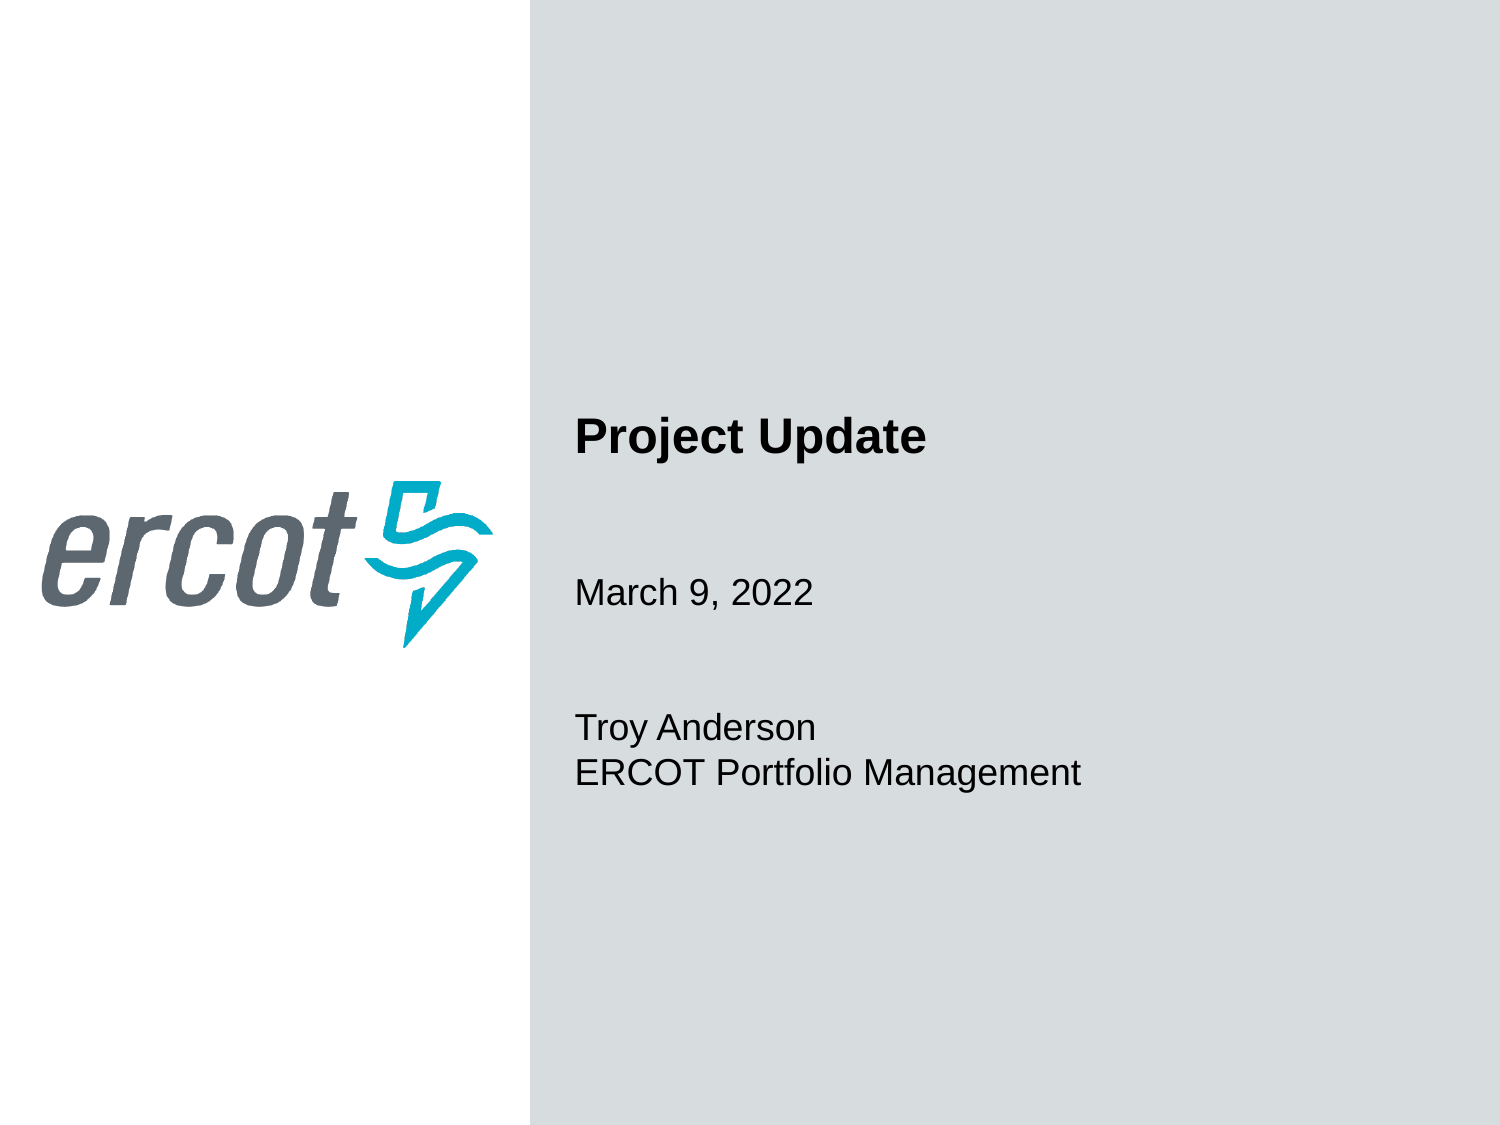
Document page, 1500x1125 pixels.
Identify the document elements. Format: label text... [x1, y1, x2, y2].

picture [32, 471, 501, 654]
text_box Project Update March 9, 2022 Troy Anderson ERCOT Portfolio Management [559, 395, 1486, 801]
